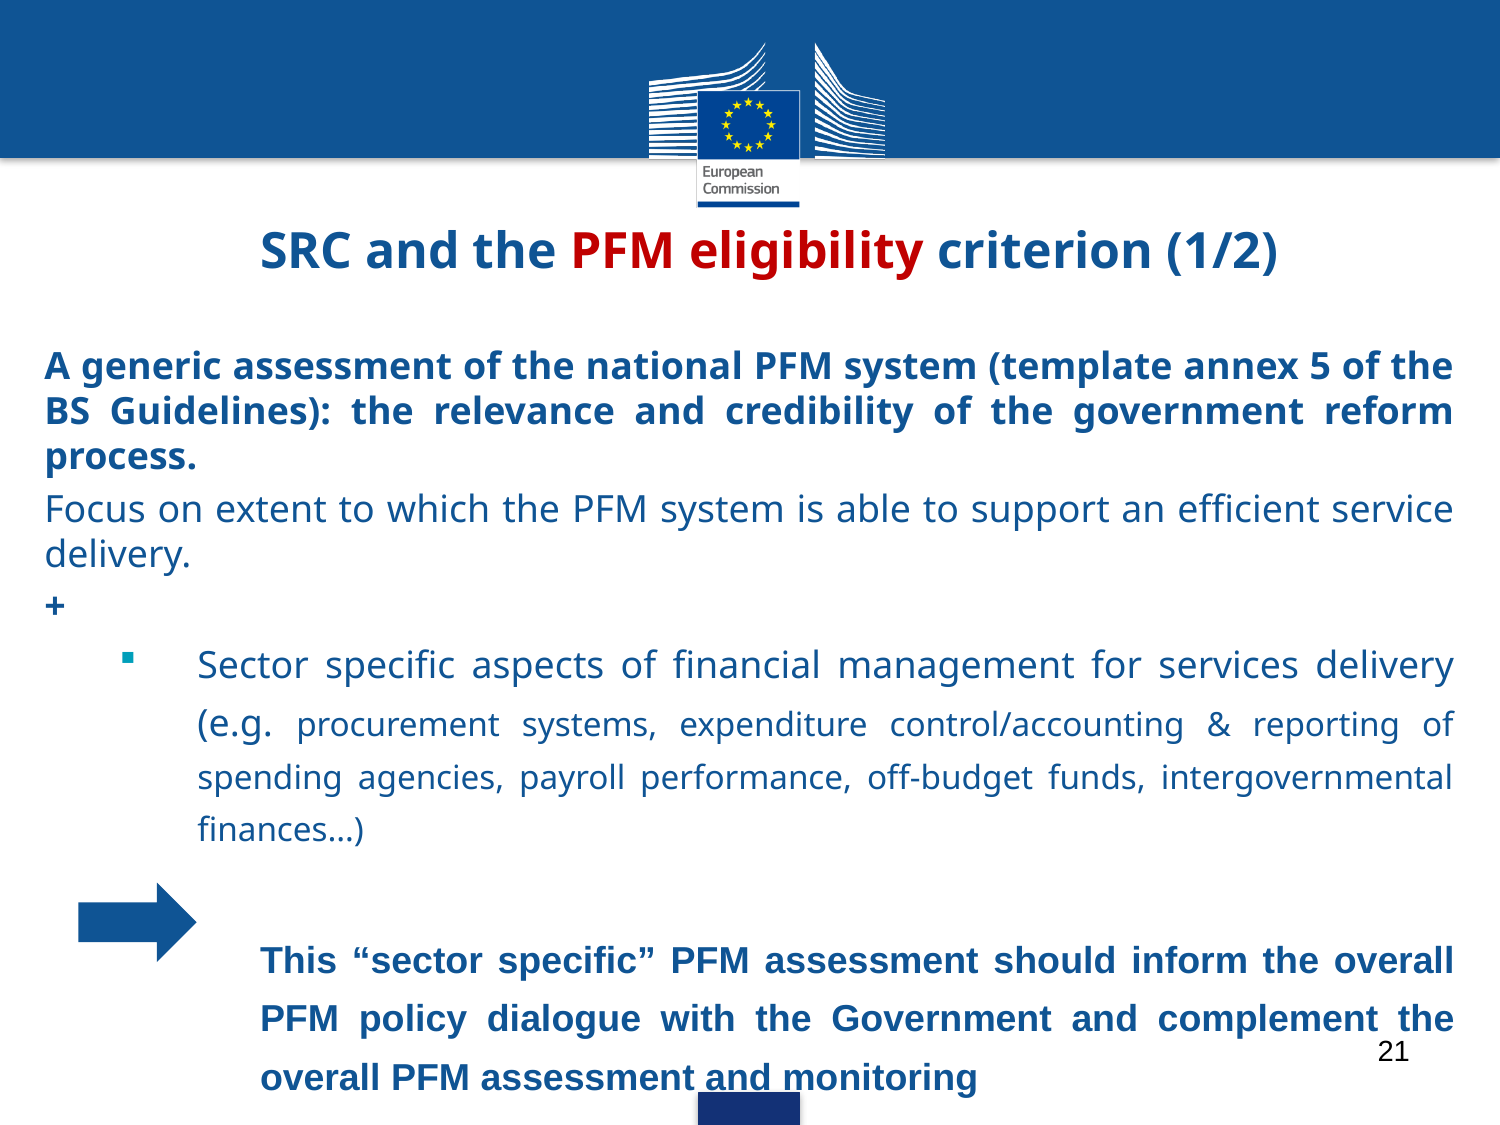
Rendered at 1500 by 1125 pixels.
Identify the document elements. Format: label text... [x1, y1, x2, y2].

title SRC and the PFM eligibility criterion (1/2) [64, 219, 1416, 334]
picture [649, 42, 885, 208]
slide_number 21 [1074, 1024, 1426, 1103]
text_box [78, 882, 197, 963]
list A generic assessment of the national PFM system (template annex 5 of the BS Guidelines): the relevance and credibility of the government reform process. Focus on extent to which the PFM system is able to support an efficient service delivery. + Sector specific aspects of financial management for services delivery (e.g. procurement systems, expenditure control/accounting & reporting of spending agencies, payroll performance, off-budget funds, intergovernmental finances…) This “sector specific” PFM assessment should inform the overall PFM policy dialogue with the Government and complement the overall PFM assessment and monitoring [29, 334, 1471, 1103]
